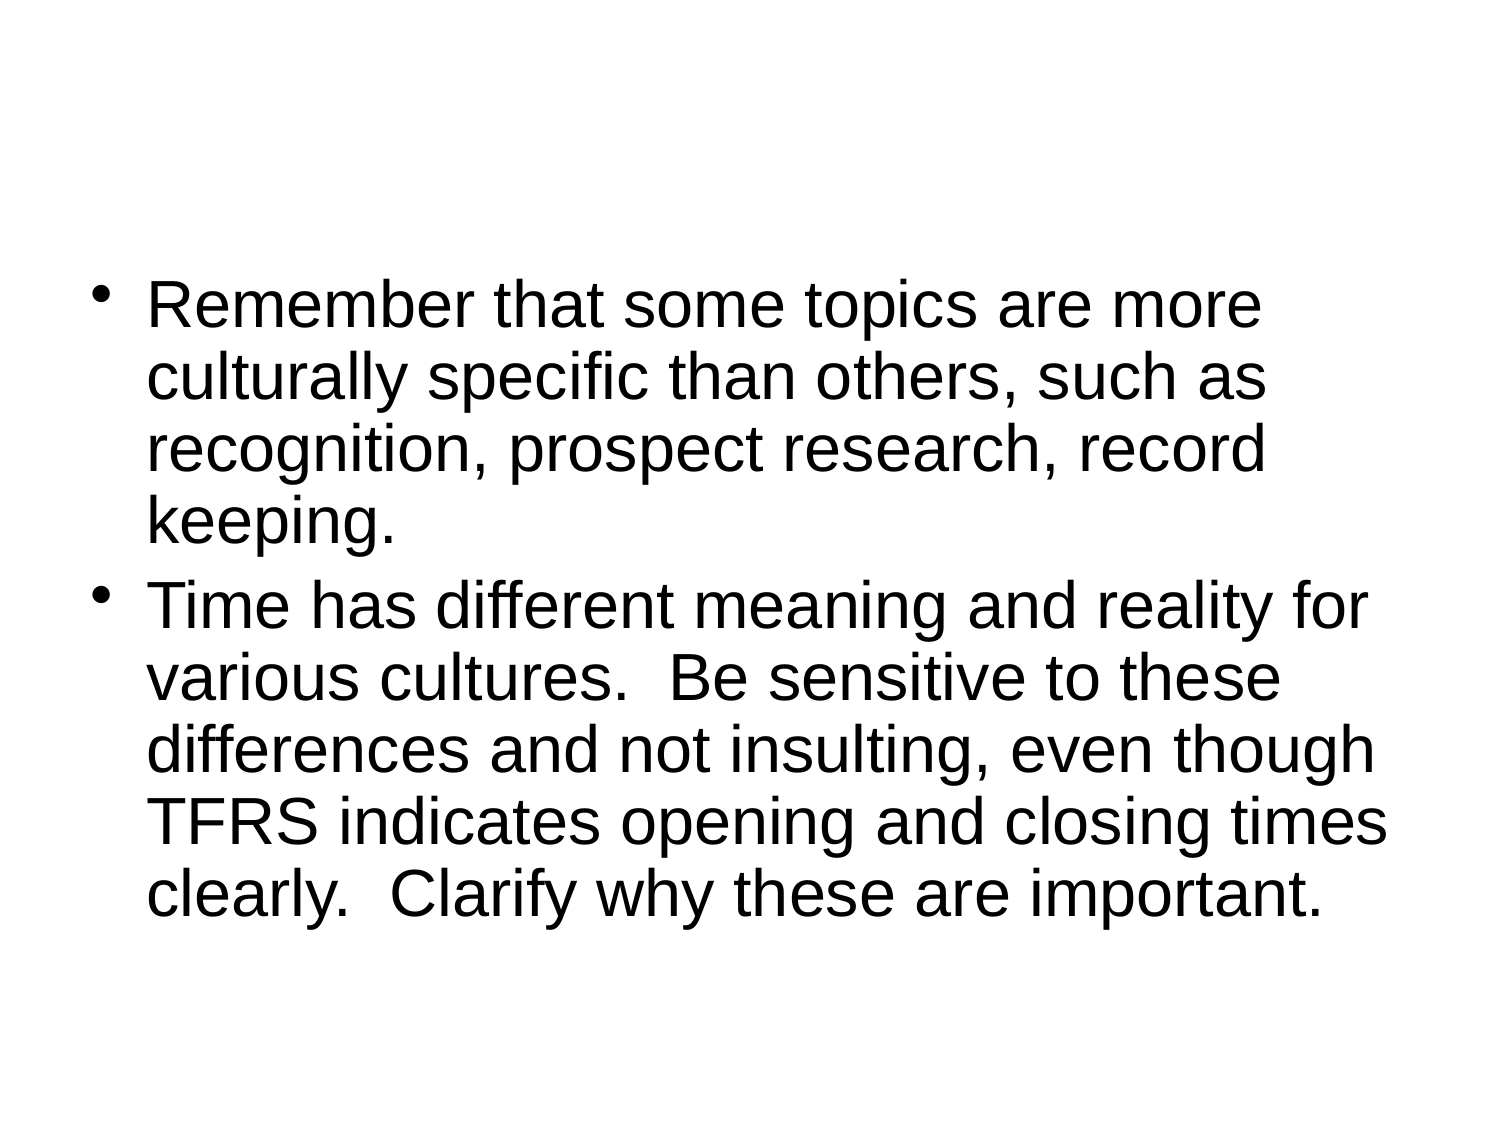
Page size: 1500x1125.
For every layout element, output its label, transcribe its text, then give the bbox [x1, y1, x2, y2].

list Remember that some topics are more culturally specific than others, such as recognition, prospect research, record keeping. Time has different meaning and reality for various cultures. Be sensitive to these differences and not insulting, even though TFRS indicates opening and closing times clearly. Clarify why these are important. [74, 262, 1426, 1006]
